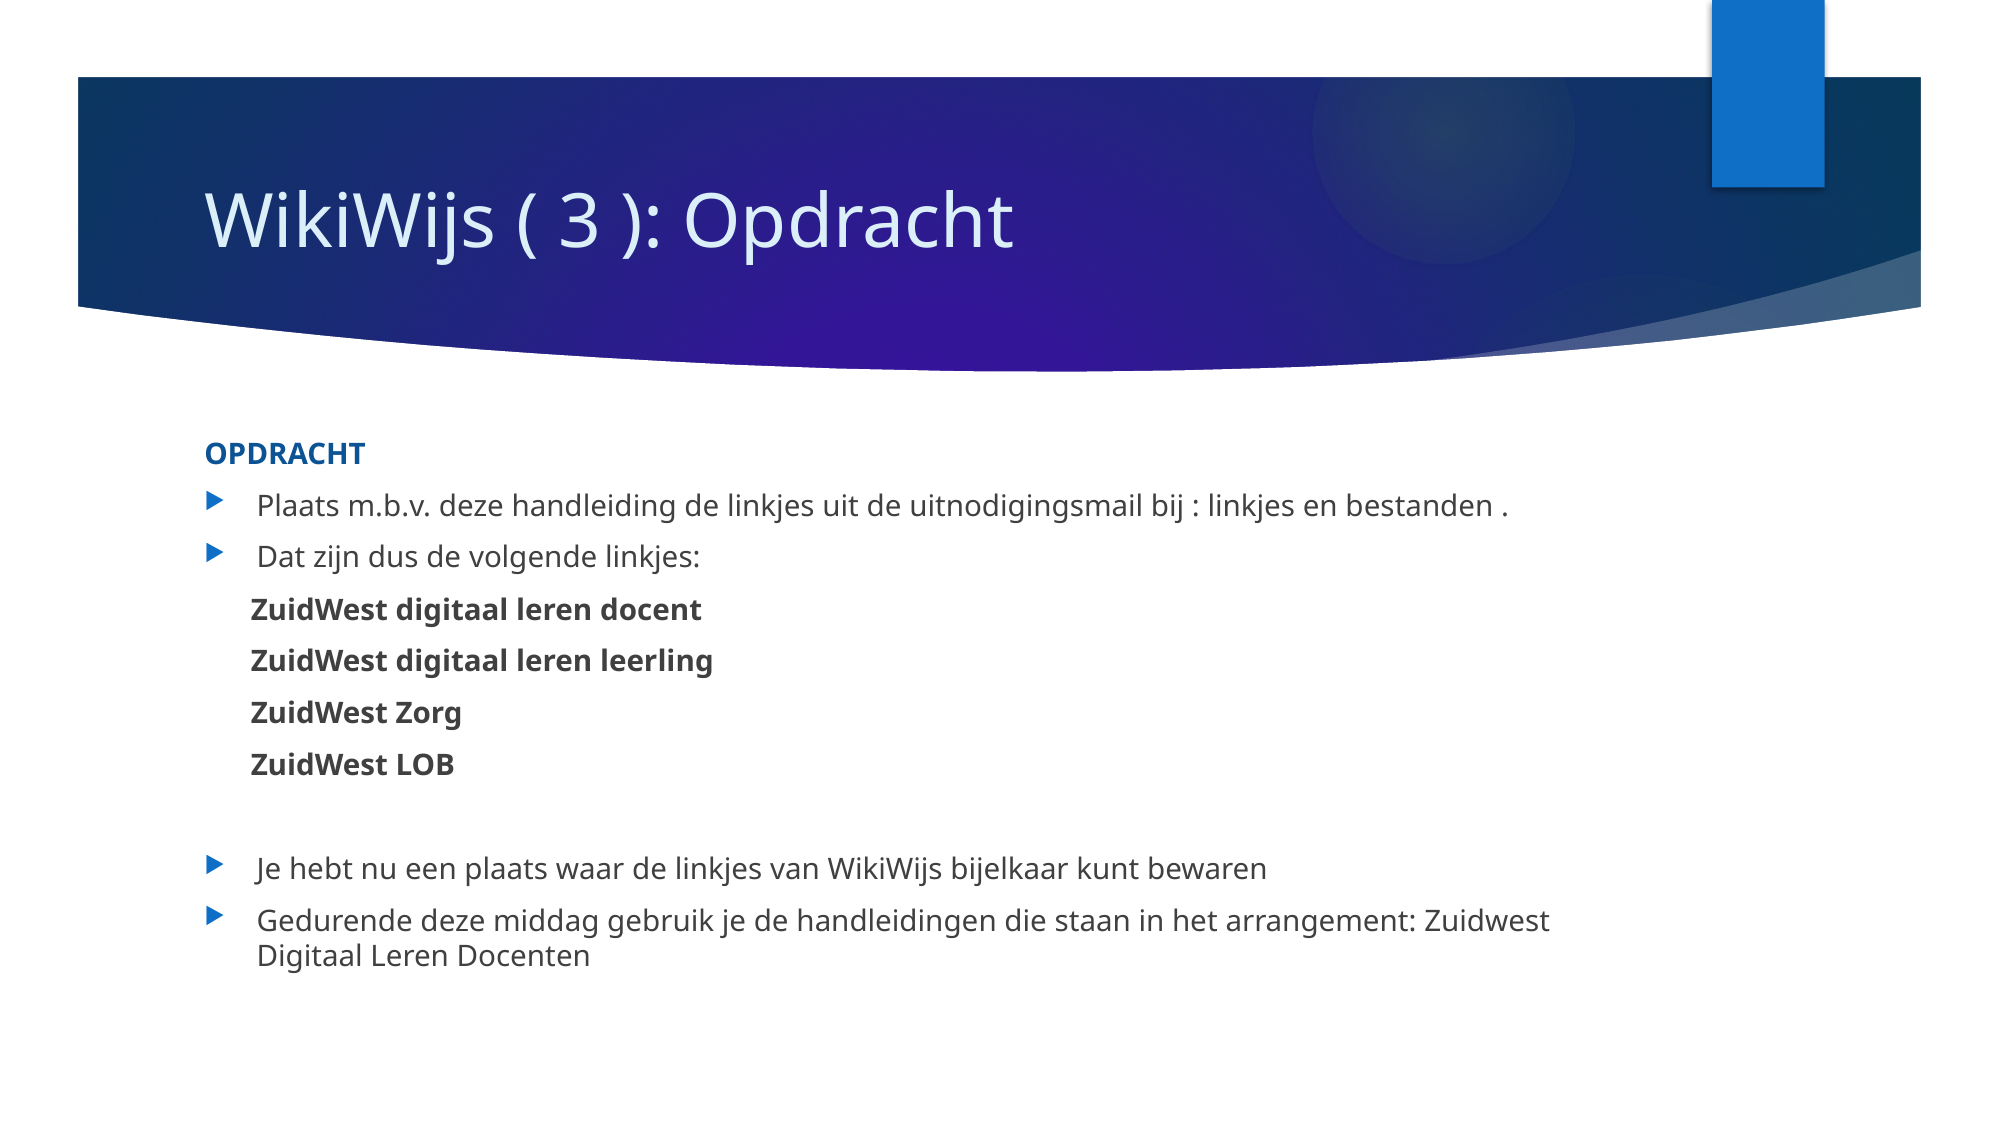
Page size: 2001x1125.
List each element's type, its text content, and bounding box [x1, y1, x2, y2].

title WikiWijs ( 3 ): Opdracht [189, 159, 1627, 276]
list OPDRACHT Plaats m.b.v. deze handleiding de linkjes uit de uitnodigingsmail bij : linkjes en bestanden . Dat zijn dus de volgende linkjes: ZuidWest digitaal leren docent ZuidWest digitaal leren leerling ZuidWest Zorg ZuidWest LOB Je hebt nu een plaats waar de linkjes van WikiWijs bijelkaar kunt bewaren Gedurende deze middag gebruik je de handleidingen die staan in het arrangement: Zuidwest Digitaal Leren Docenten [189, 427, 1638, 988]
